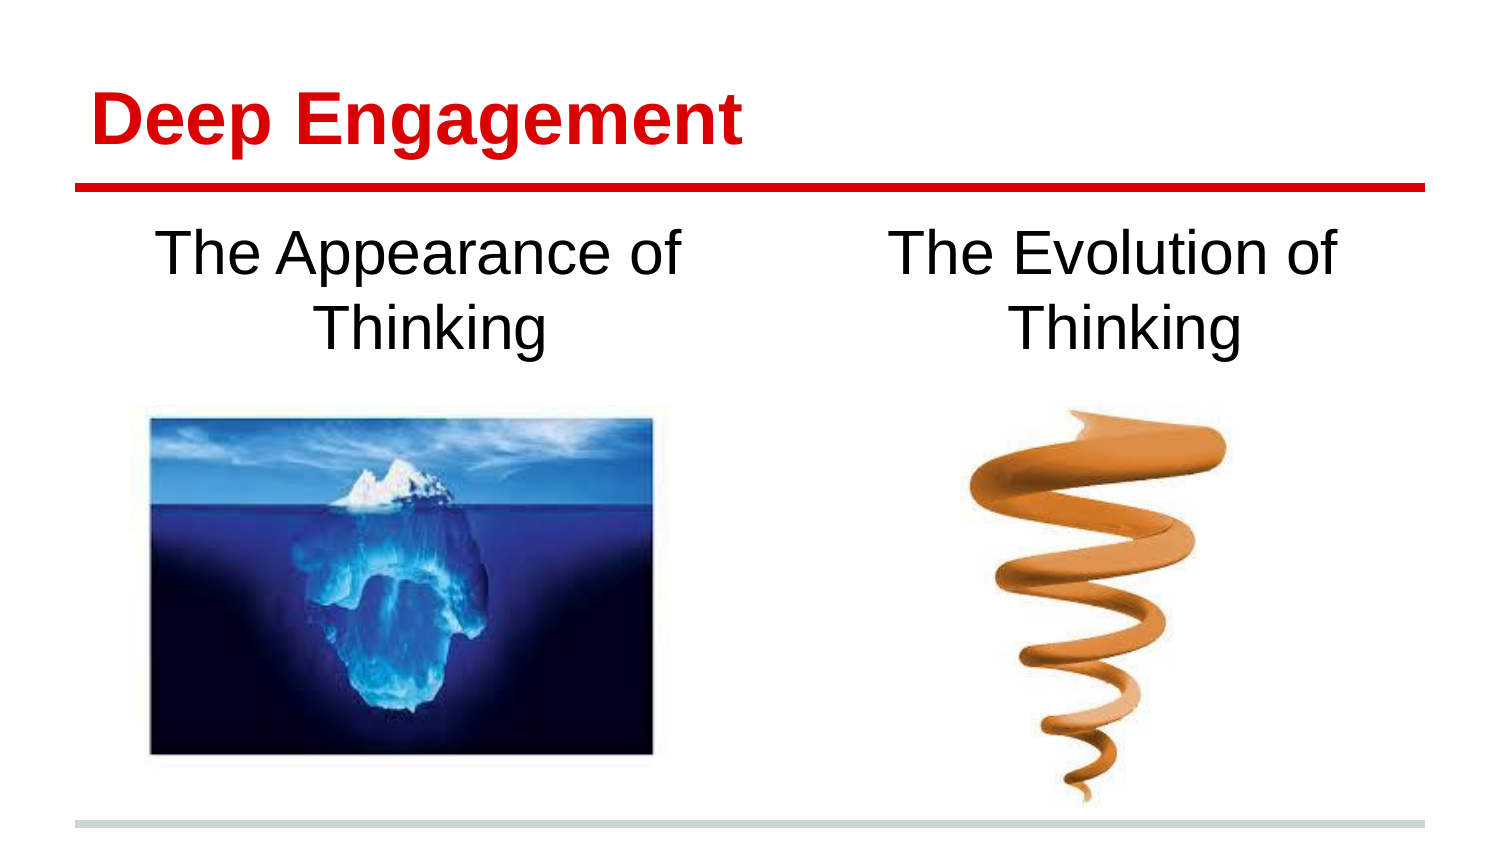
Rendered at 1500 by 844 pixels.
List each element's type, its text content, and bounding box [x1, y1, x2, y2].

list The Appearance of Thinking [75, 196, 731, 808]
title Deep Engagement [75, 33, 1425, 175]
list The Evolution of Thinking [769, 196, 1425, 808]
picture [130, 405, 675, 769]
picture [960, 405, 1235, 809]
